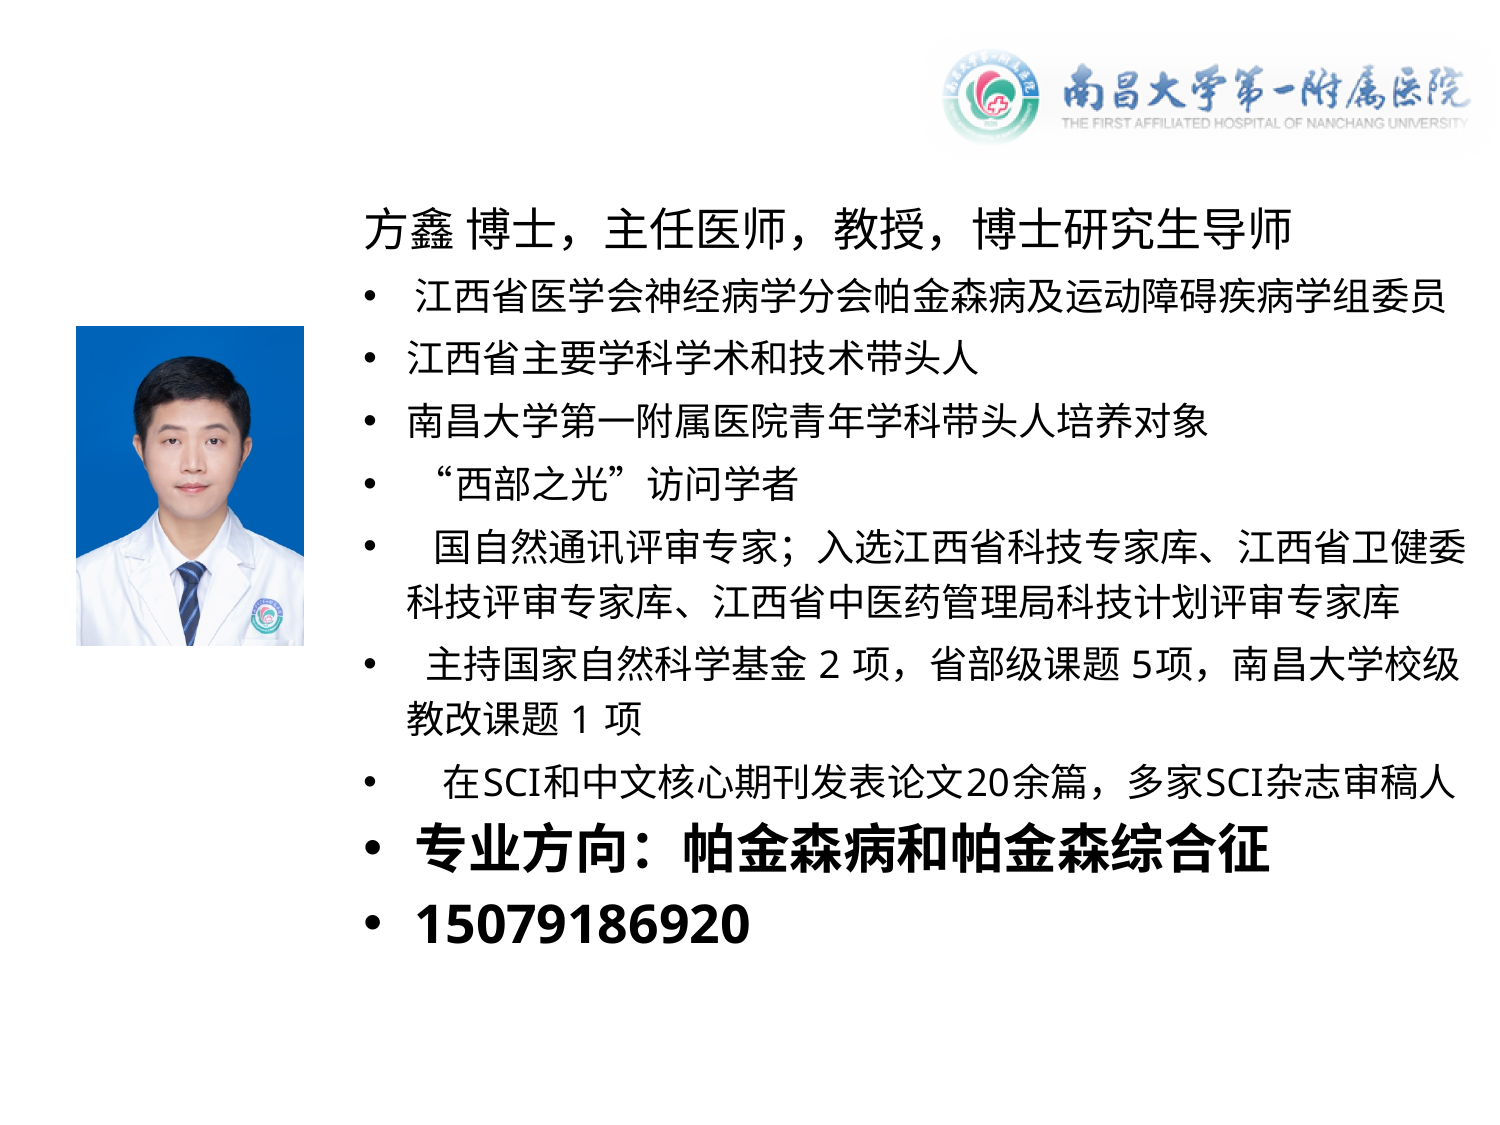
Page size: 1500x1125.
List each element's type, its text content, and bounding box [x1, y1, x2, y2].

picture [916, 28, 1500, 166]
list 方鑫 博士，主任医师，教授，博士研究生导师 江西省医学会神经病学分会帕金森病及运动障碍疾病学组委员 江西省主要学科学术和技术带头人 南昌大学第一附属医院青年学科带头人培养对象 “西部之光”访问学者 国自然通讯评审专家；入选江西省科技专家库、江西省卫健委科技评审专家库、江西省中医药管理局科技计划评审专家库 主持国家自然科学基金 2 项，省部级课题 5项，南昌大学校级教改课题 1 项 在SCI和中文核心期刊发表论文20余篇，多家SCI杂志审稿人 专业方向：帕金森病和帕金森综合征 15079186920 [348, 164, 1500, 1110]
picture [76, 326, 304, 646]
